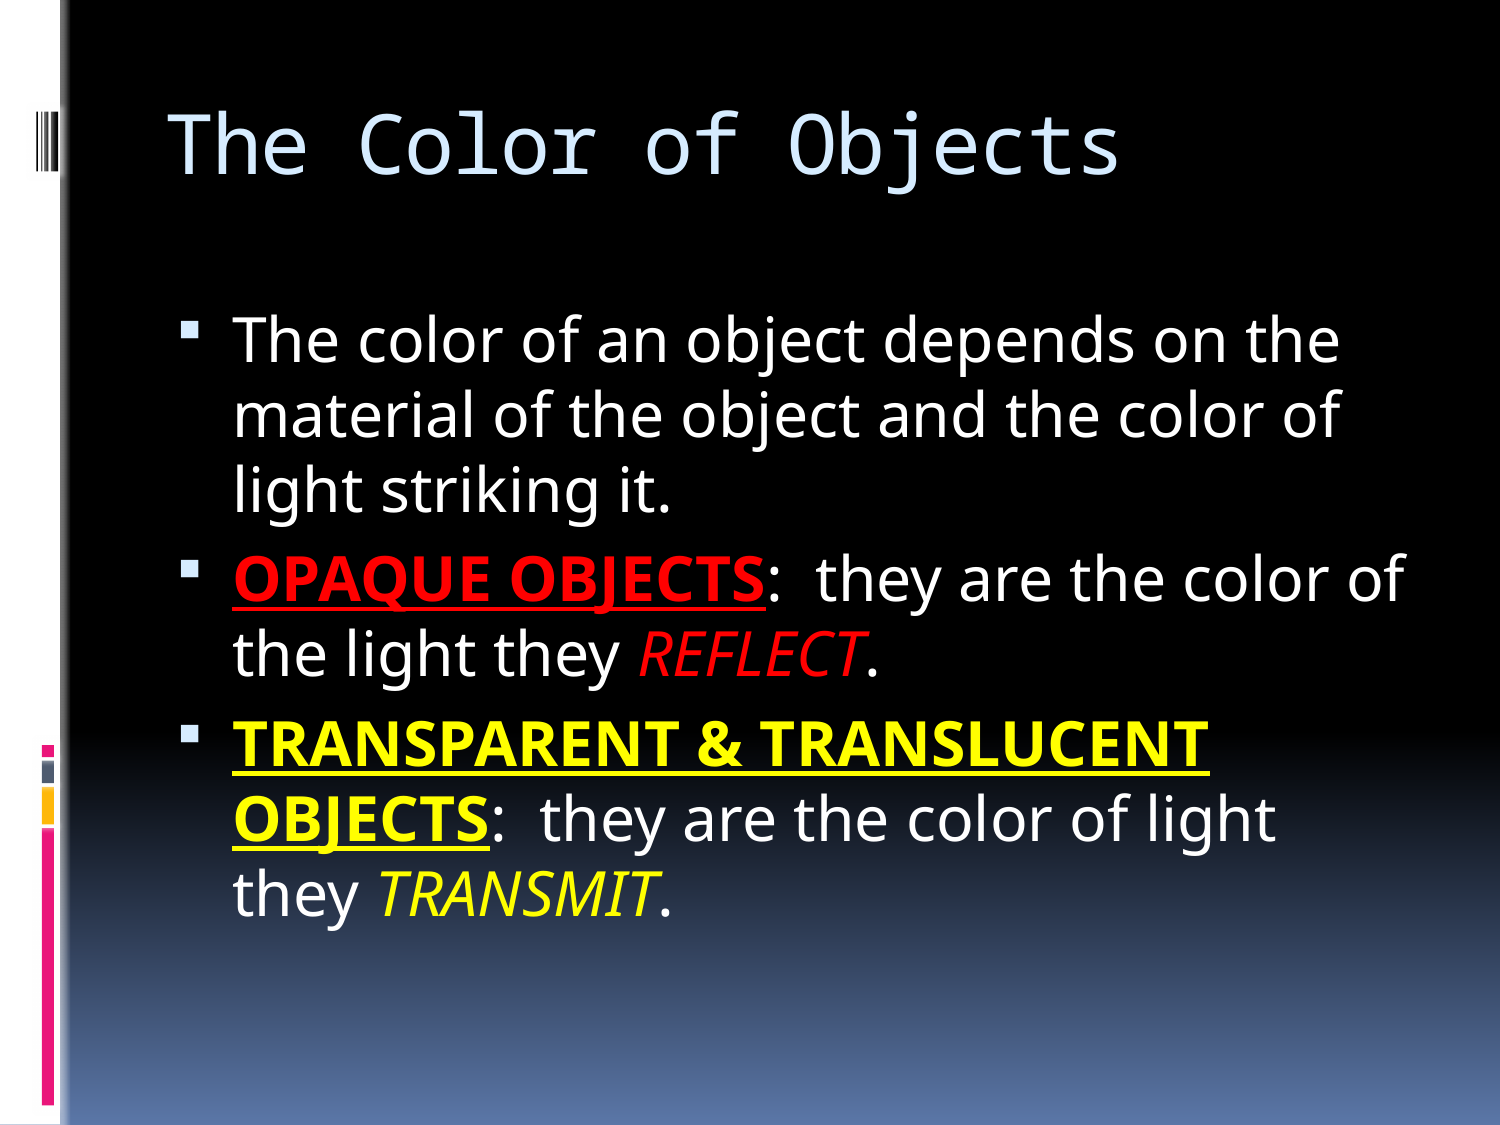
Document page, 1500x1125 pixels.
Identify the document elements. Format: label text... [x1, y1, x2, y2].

title The Color of Objects [150, 83, 1425, 234]
list The color of an object depends on the material of the object and the color of light striking it. OPAQUE OBJECTS: they are the color of the light they REFLECT. TRANSPARENT & TRANSLUCENT OBJECTS: they are the color of light they TRANSMIT. [150, 292, 1425, 1043]
